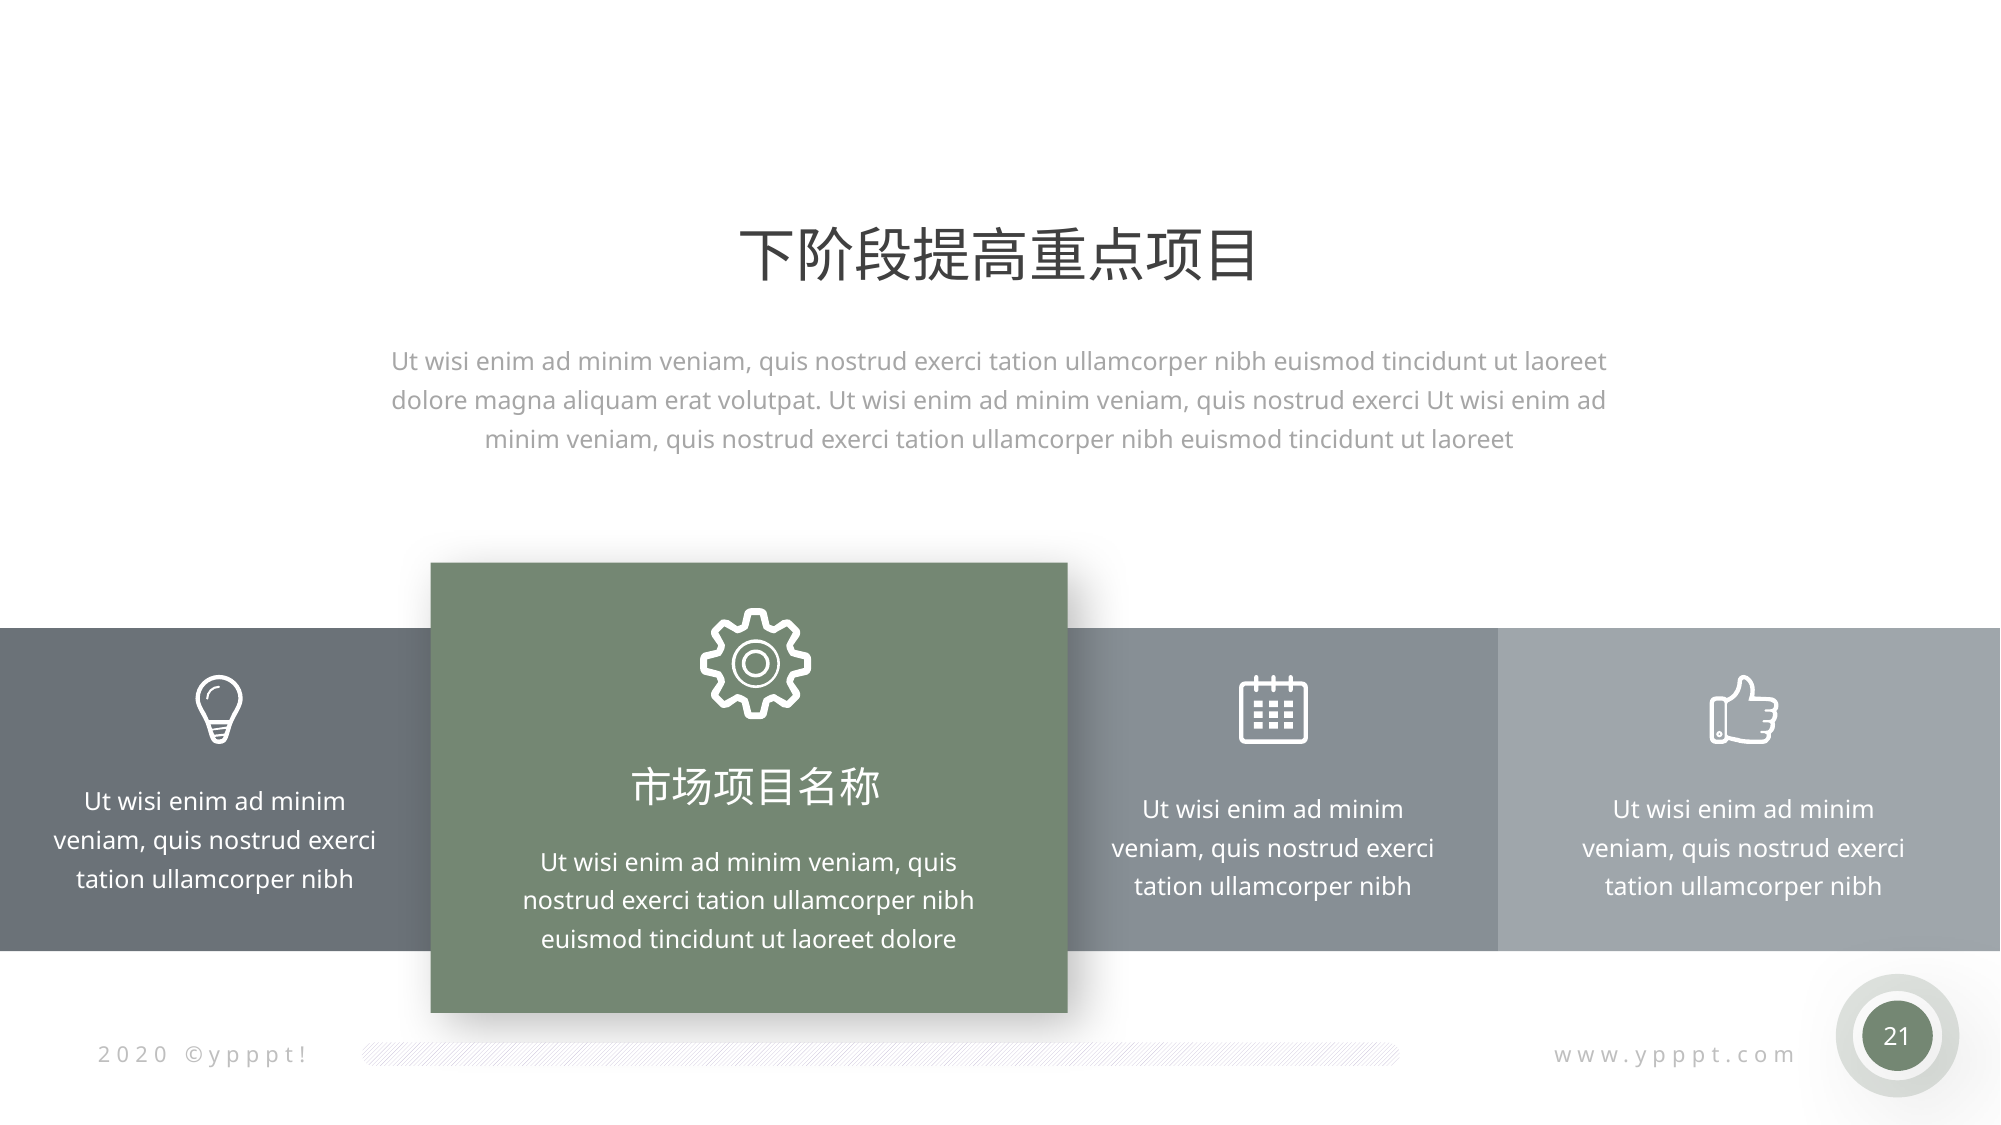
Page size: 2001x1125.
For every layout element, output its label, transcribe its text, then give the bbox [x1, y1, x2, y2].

text_box [430, 562, 1068, 1013]
text_box Ut wisi enim ad minim veniam, quis nostrud exerci tation ullamcorper nibh [24, 769, 406, 901]
text_box Ut wisi enim ad minim veniam, quis nostrud exerci tation ullamcorper nibh euismod tincidunt ut laoreet dolore [505, 829, 993, 962]
text_box 市场项目名称 [615, 753, 896, 819]
text_box [0, 627, 415, 952]
text_box Ut wisi enim ad minim veniam, quis nostrud exerci tation ullamcorper nibh euismod tincidunt ut laoreet dolore magna aliquam erat volutpat. Ut wisi enim ad minim veniam, quis nostrud exerci Ut wisi enim ad minim veniam, quis nostrud exerci tation ullamcorper nibh euismod tincidunt ut laoreet [367, 329, 1633, 461]
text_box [1835, 973, 1960, 1098]
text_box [1709, 674, 1779, 744]
text_box 2020 ©ypppt! [83, 1032, 429, 1074]
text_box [700, 608, 812, 720]
text_box [1497, 627, 2000, 952]
text_box www.ypppt.com [1419, 1032, 1810, 1074]
text_box [1112, 627, 1497, 952]
text_box Ut wisi enim ad minim veniam, quis nostrud exerci tation ullamcorper nibh [1083, 776, 1464, 909]
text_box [195, 674, 243, 744]
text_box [1239, 674, 1308, 744]
text_box 下阶段提高重点项目 [722, 210, 1277, 296]
text_box [360, 1041, 1401, 1067]
text_box Ut wisi enim ad minim veniam, quis nostrud exerci tation ullamcorper nibh [1553, 776, 1935, 909]
